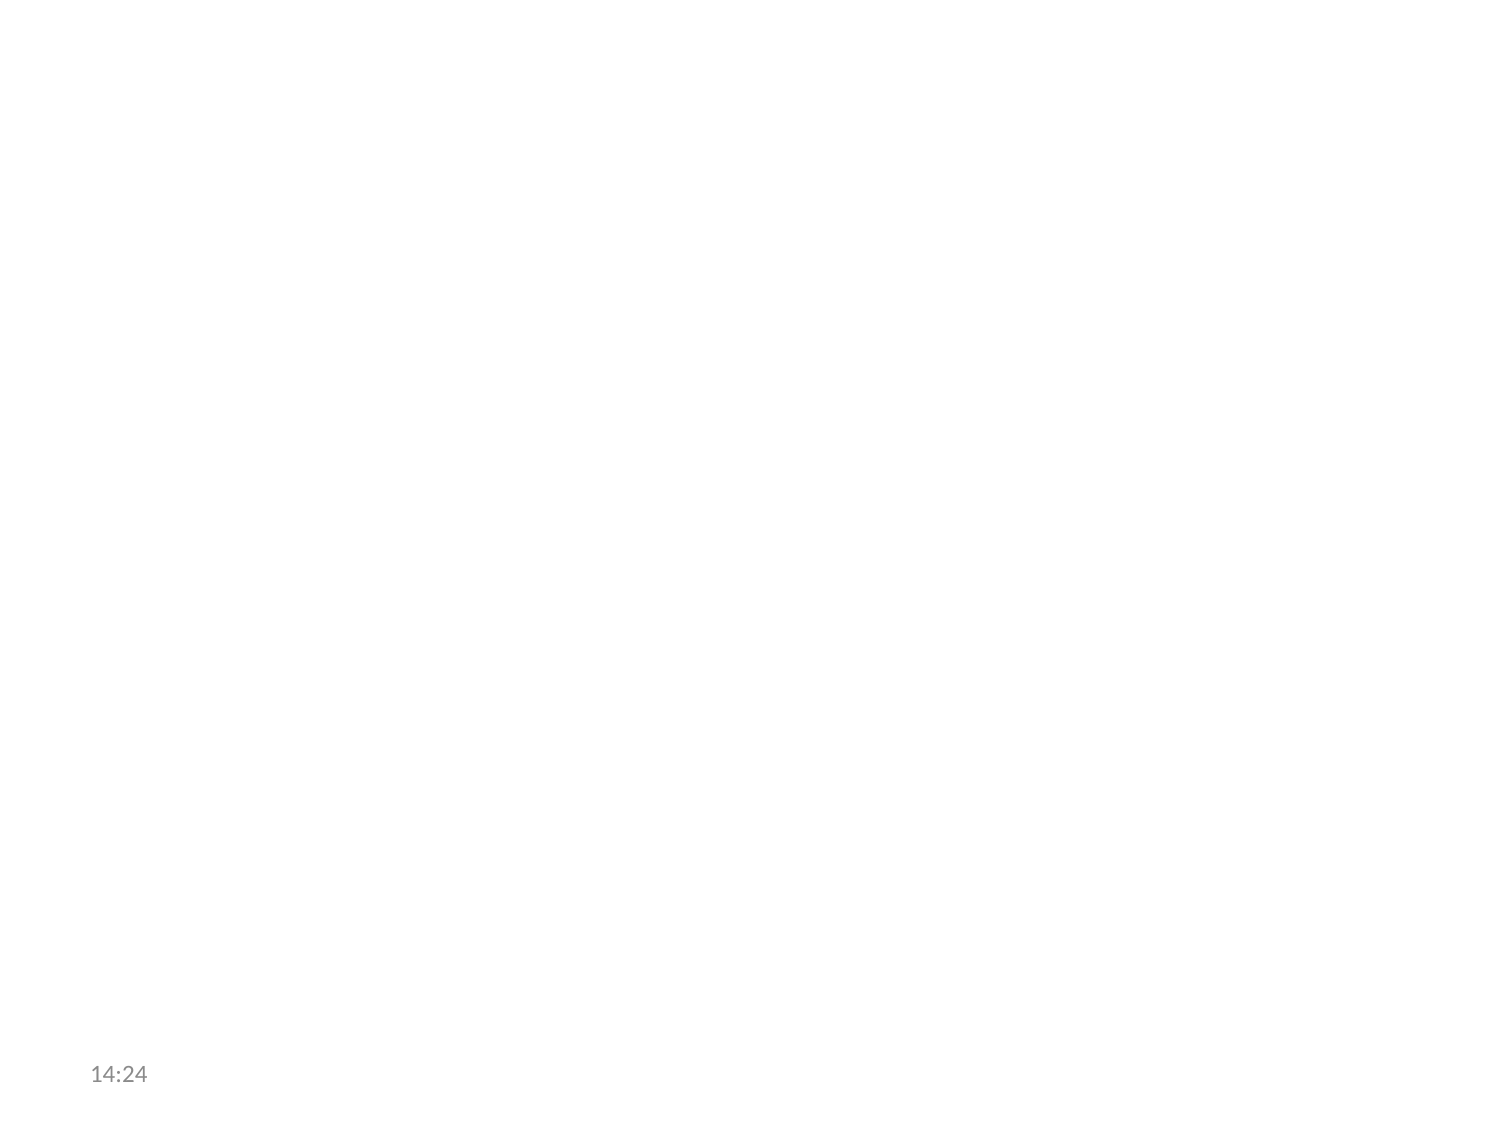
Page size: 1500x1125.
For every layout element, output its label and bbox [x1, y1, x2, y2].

slide_number [75, 1042, 425, 1103]
